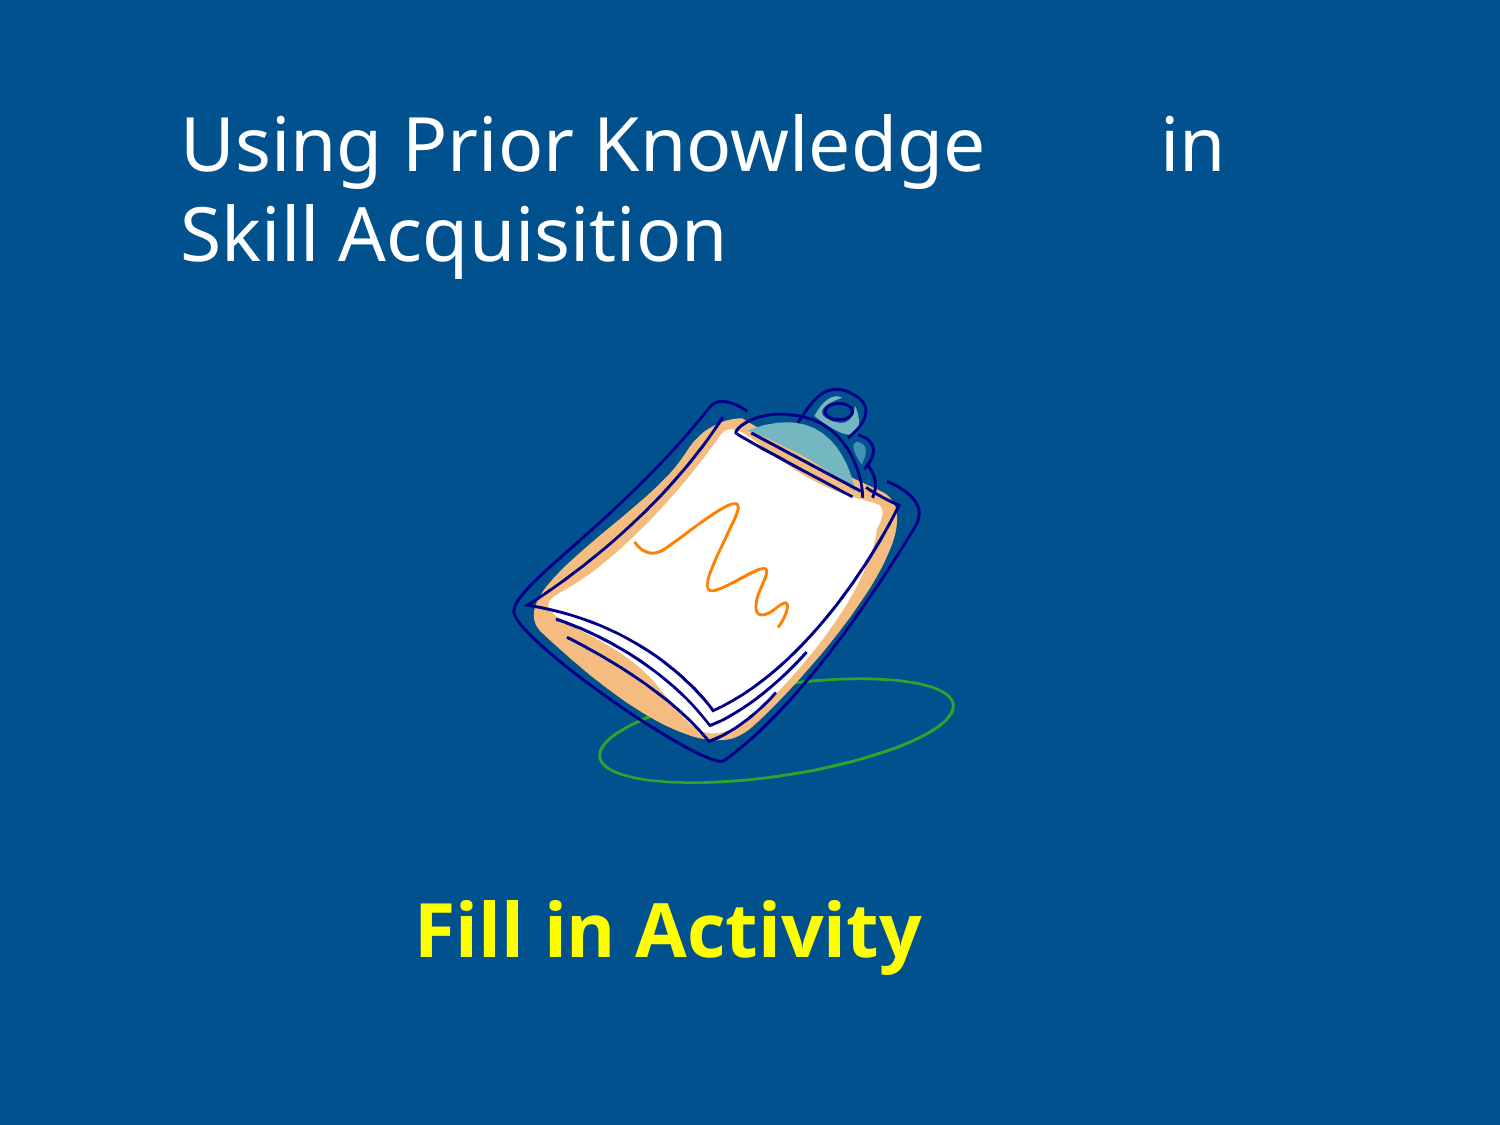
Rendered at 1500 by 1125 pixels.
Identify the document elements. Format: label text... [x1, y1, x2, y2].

title Using Prior Knowledge in Skill Acquisition [165, 110, 1335, 263]
picture [511, 386, 956, 785]
text_box Fill in Activity [399, 874, 1238, 980]
